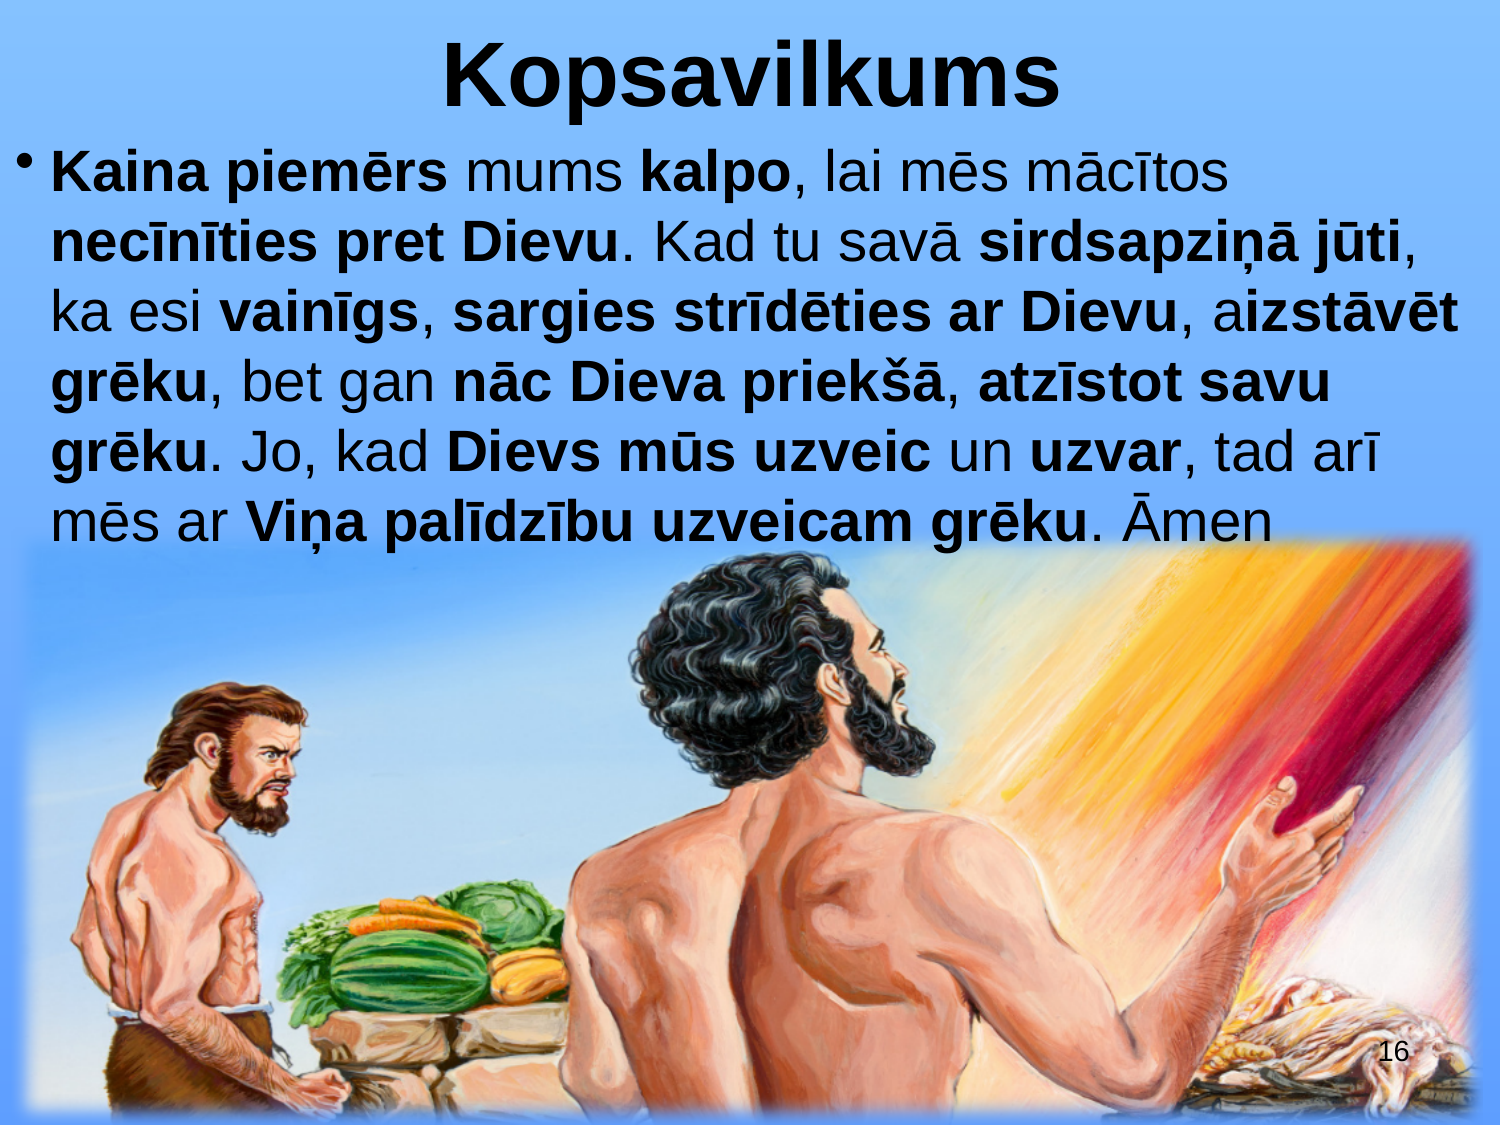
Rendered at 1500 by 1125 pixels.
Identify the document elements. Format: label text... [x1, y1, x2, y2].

title Kopsavilkums [76, 0, 1428, 125]
picture [11, 526, 1483, 1125]
text_box Kaina piemērs mums kalpo, lai mēs mācītos necīnīties pret Dievu. Kad tu savā sirdsapziņā jūti, ka esi vainīgs, sargies strīdēties ar Dievu, aizstāvēt grēku, bet gan nāc Dieva priekšā, atzīstot savu grēku. Jo, kad Dievs mūs uzveic un uzvar, tad arī mēs ar Viņa palīdzību uzveicam grēku. Āmen [0, 125, 1500, 560]
